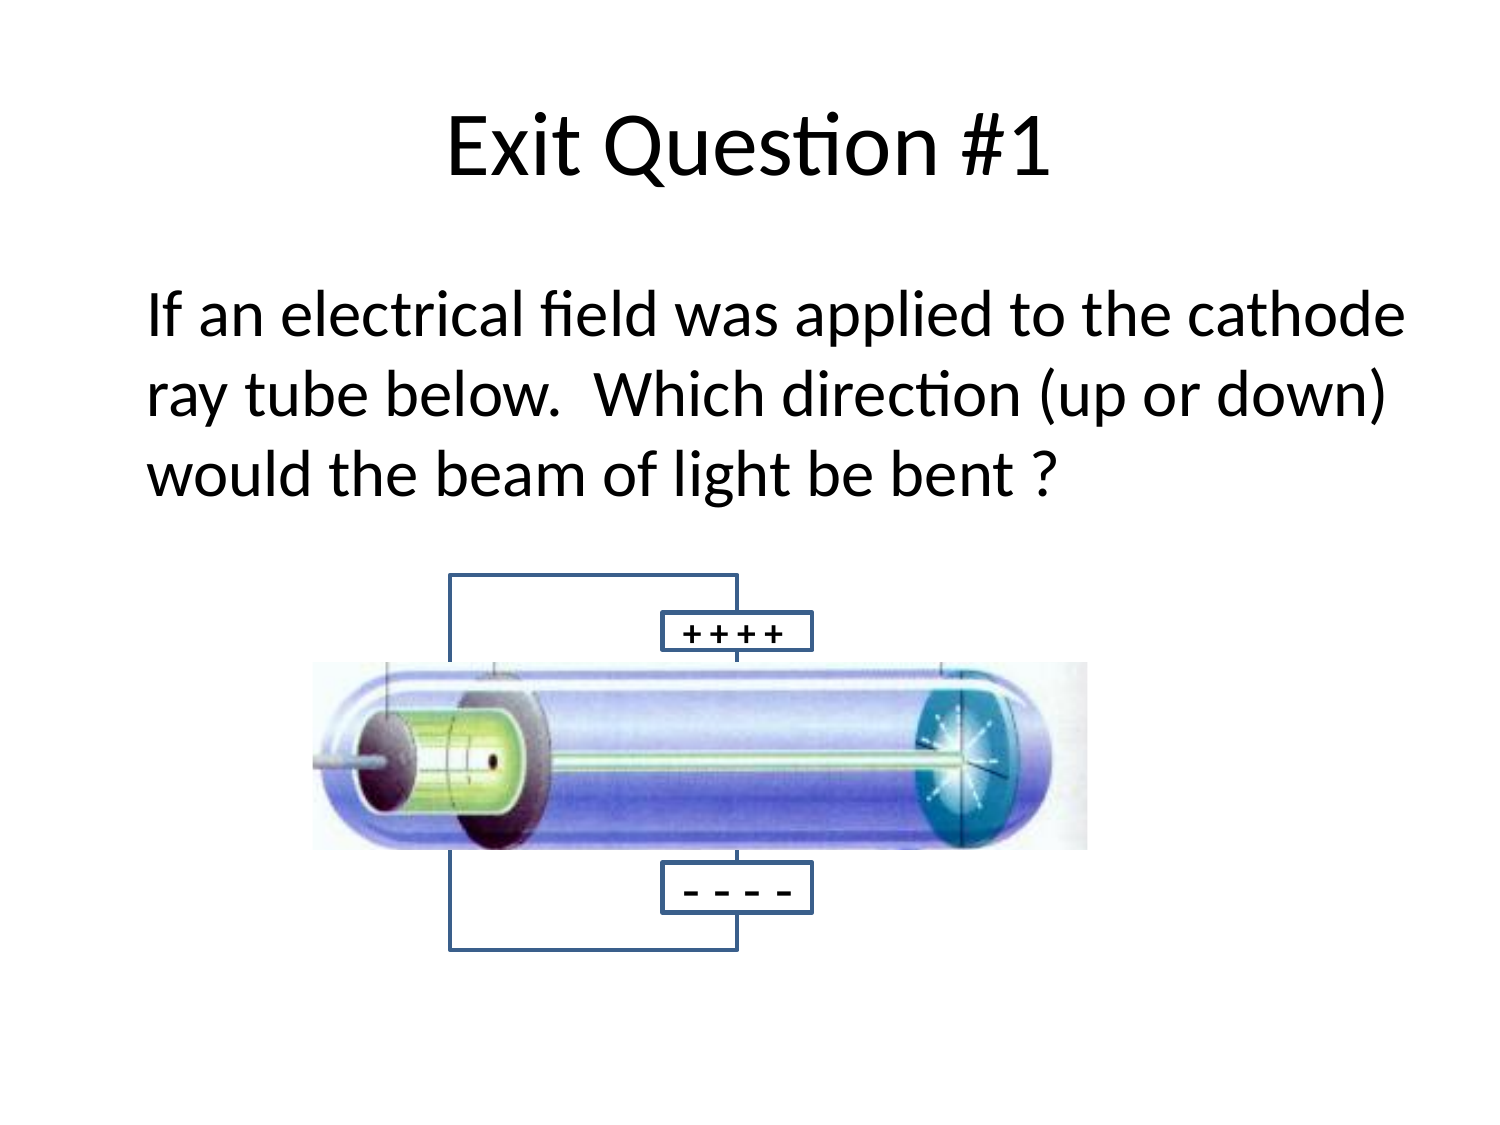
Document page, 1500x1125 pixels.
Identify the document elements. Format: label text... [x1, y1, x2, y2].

title Exit Question #1 [75, 45, 1425, 233]
text_box [448, 860, 739, 952]
list If an electrical field was applied to the cathode ray tube below. Which direction (up or down) would the beam of light be bent ? [75, 262, 1425, 550]
text_box + + + + [660, 610, 814, 652]
picture [312, 662, 1088, 851]
text_box - - - - [660, 860, 814, 915]
text_box [448, 573, 739, 660]
